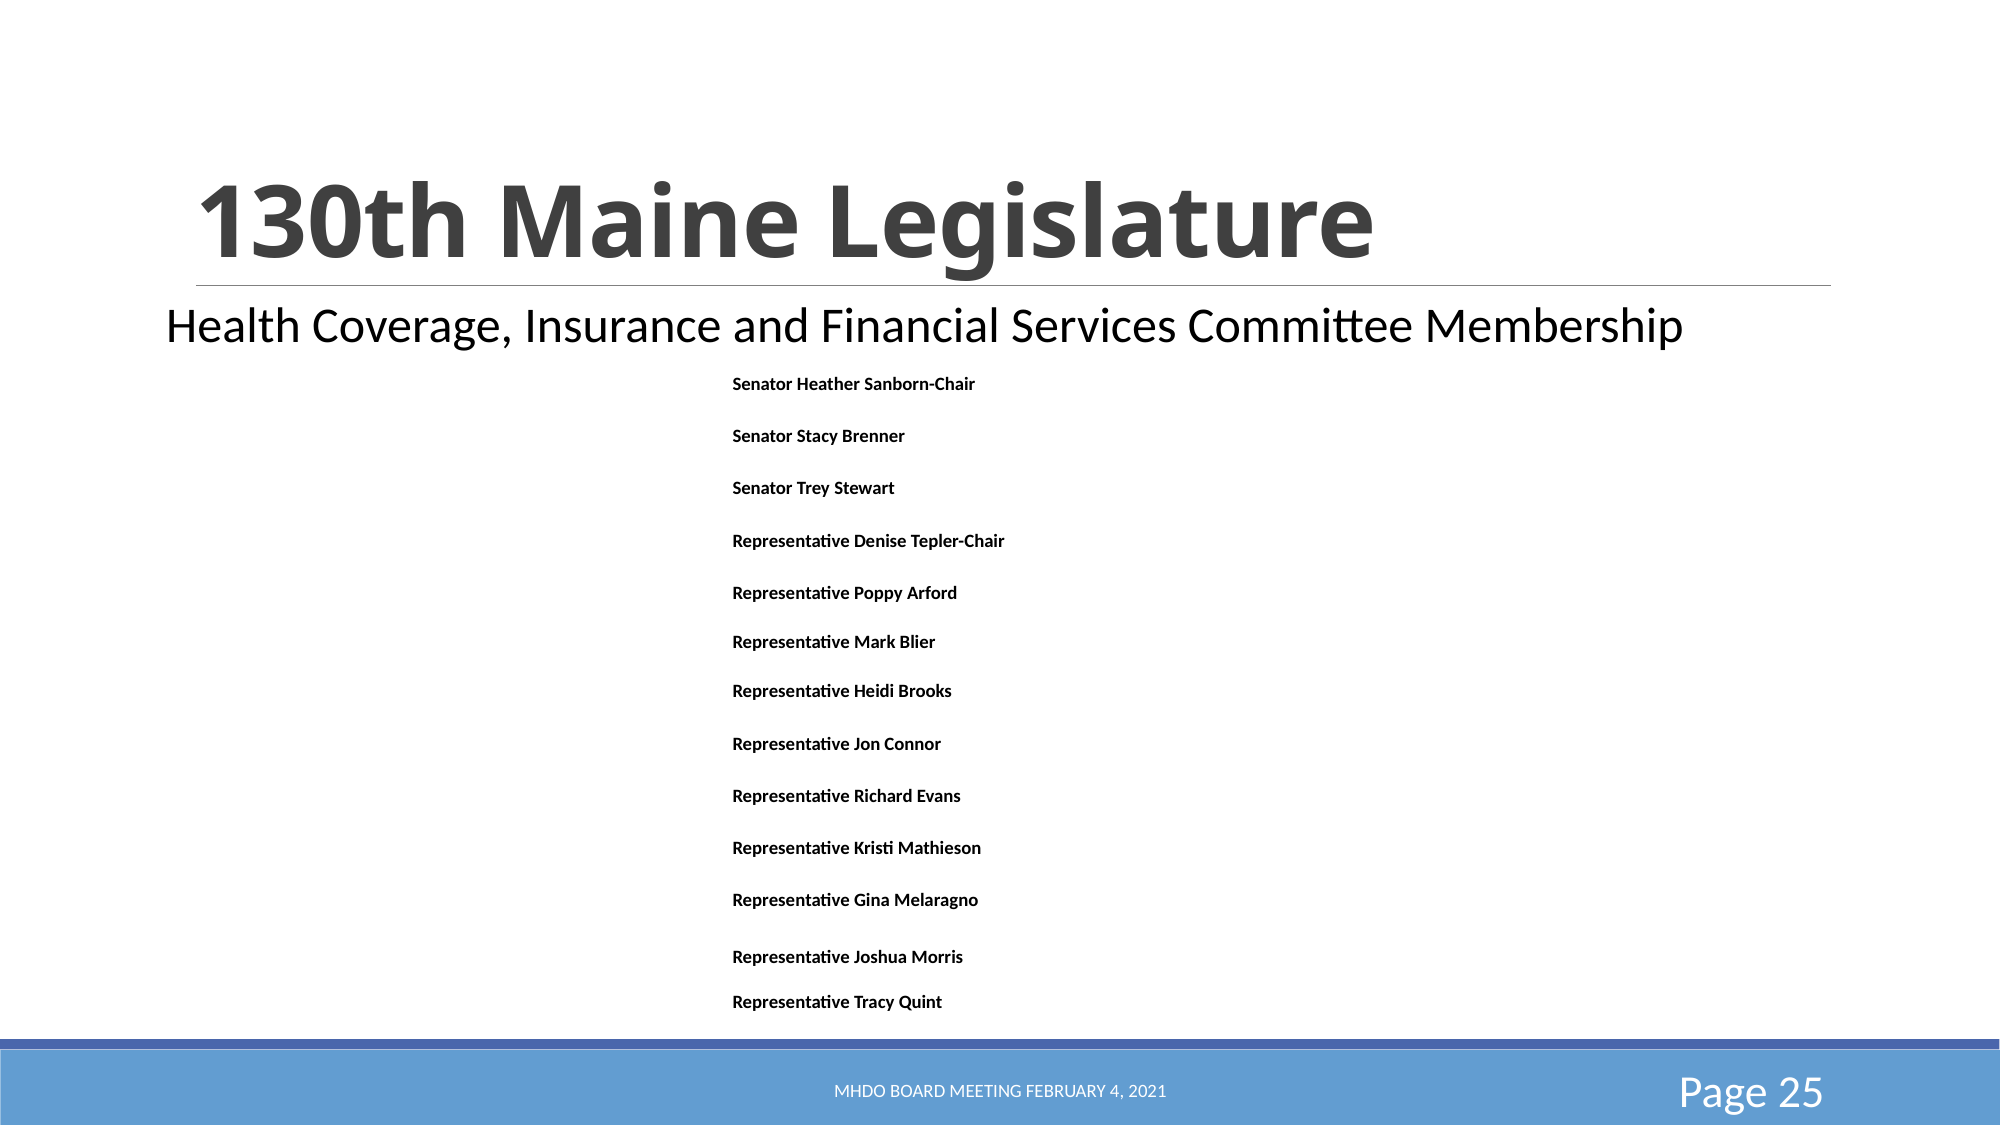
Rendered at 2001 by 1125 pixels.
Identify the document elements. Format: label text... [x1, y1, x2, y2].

table_header Senator Heather Sanborn-Chair [725, 359, 1247, 412]
table_cell Representative Denise Tepler-Chair [725, 516, 1247, 569]
table_cell Representative Tracy Quint [725, 989, 1247, 1019]
table_cell Representative Heidi Brooks [725, 667, 1247, 719]
list Health Coverage, Insurance and Financial Services Committee Membership [166, 285, 1983, 1039]
table_cell Representative Kristi Mathieson [725, 824, 1247, 876]
slide_number Page 25 [1624, 1059, 1840, 1120]
title 130th Maine Legislature [180, 47, 1840, 285]
table_cell Representative Joshua Morris [725, 928, 1247, 989]
table_cell Representative Gina Melaragno [725, 876, 1247, 928]
table_cell Representative Mark Blier [725, 621, 1247, 667]
table_cell Representative Poppy Arford [725, 569, 1247, 621]
table_cell Senator Trey Stewart [725, 464, 1247, 516]
table_cell Senator Stacy Brenner [725, 412, 1247, 464]
footer MHDO Board Meeting February 4, 2021 [604, 1059, 1396, 1120]
table_cell Representative Richard Evans [725, 771, 1247, 824]
table_cell Representative Jon Connor [725, 719, 1247, 771]
